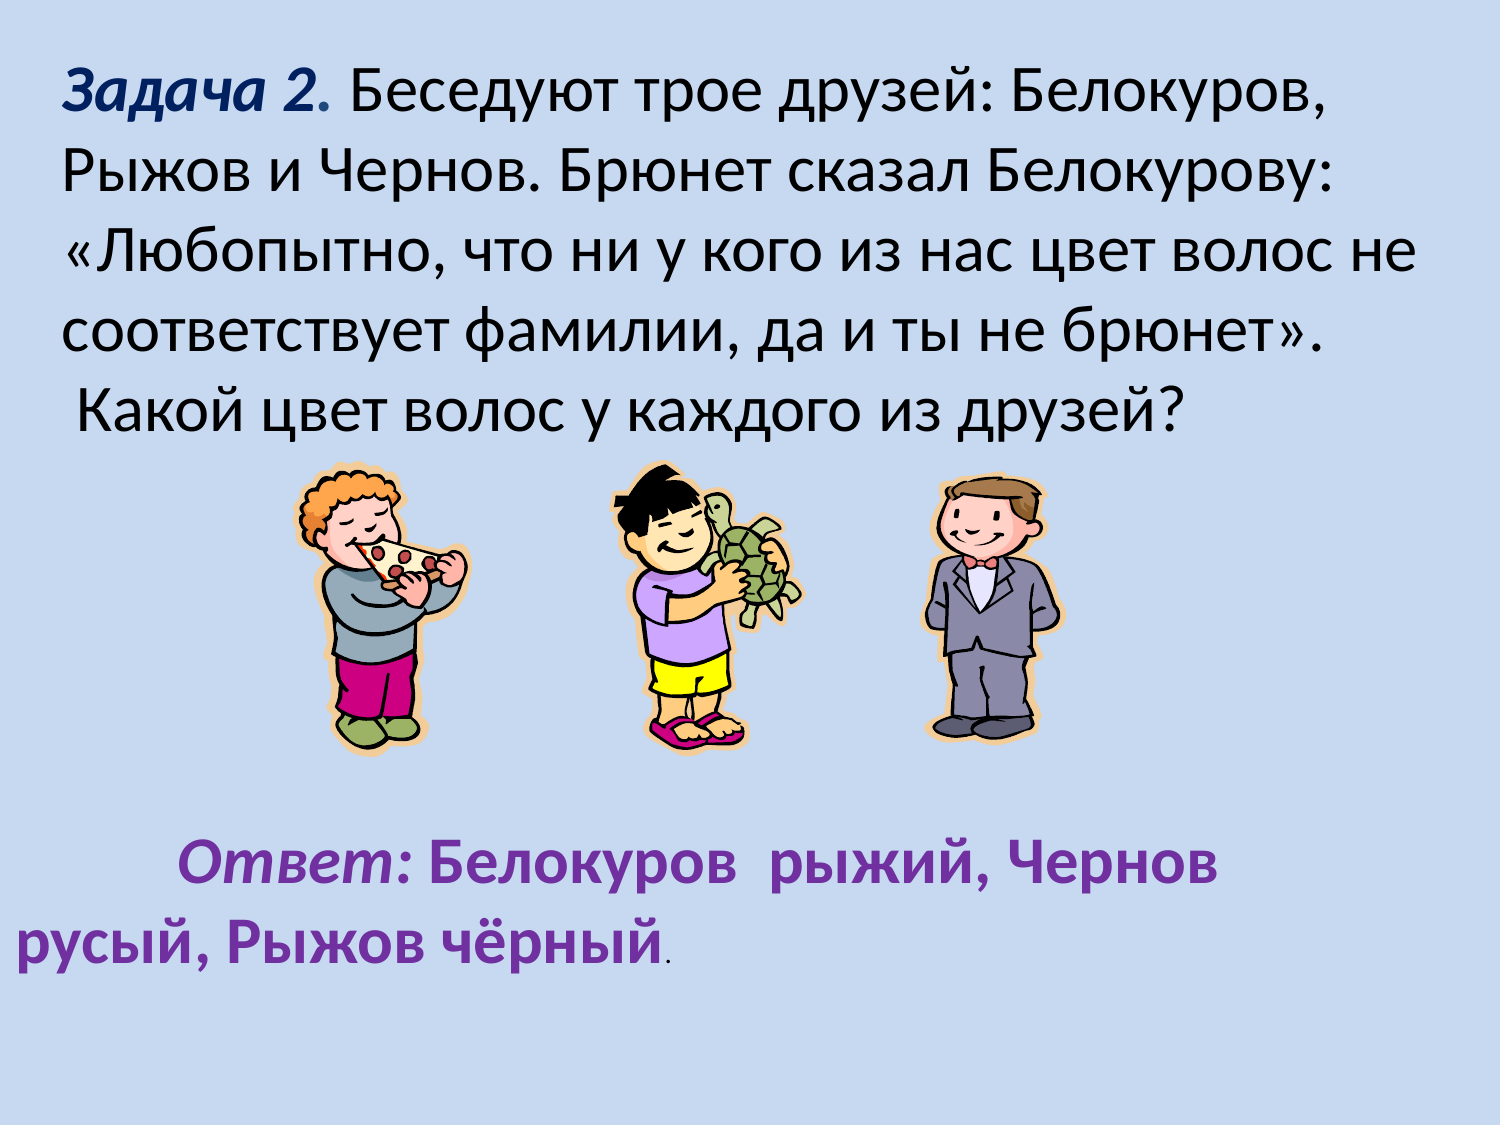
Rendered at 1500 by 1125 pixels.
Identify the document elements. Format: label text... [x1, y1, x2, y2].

picture [292, 456, 478, 762]
text_box Задача 2. Беседуют трое друзей: Белокуров, Рыжов и Чернов. Брюнет сказал Белокурову: «Любопытно, что ни у кого из нас цвет волос не соответствует фамилии, да и ты не брюнет». Какой цвет волос у каждого из друзей? [46, 37, 1454, 533]
picture [609, 456, 812, 762]
picture [913, 468, 1067, 751]
text_box Ответ: Белокуров рыжий, Чернов русый, Рыжов чёрный. [0, 809, 1301, 985]
